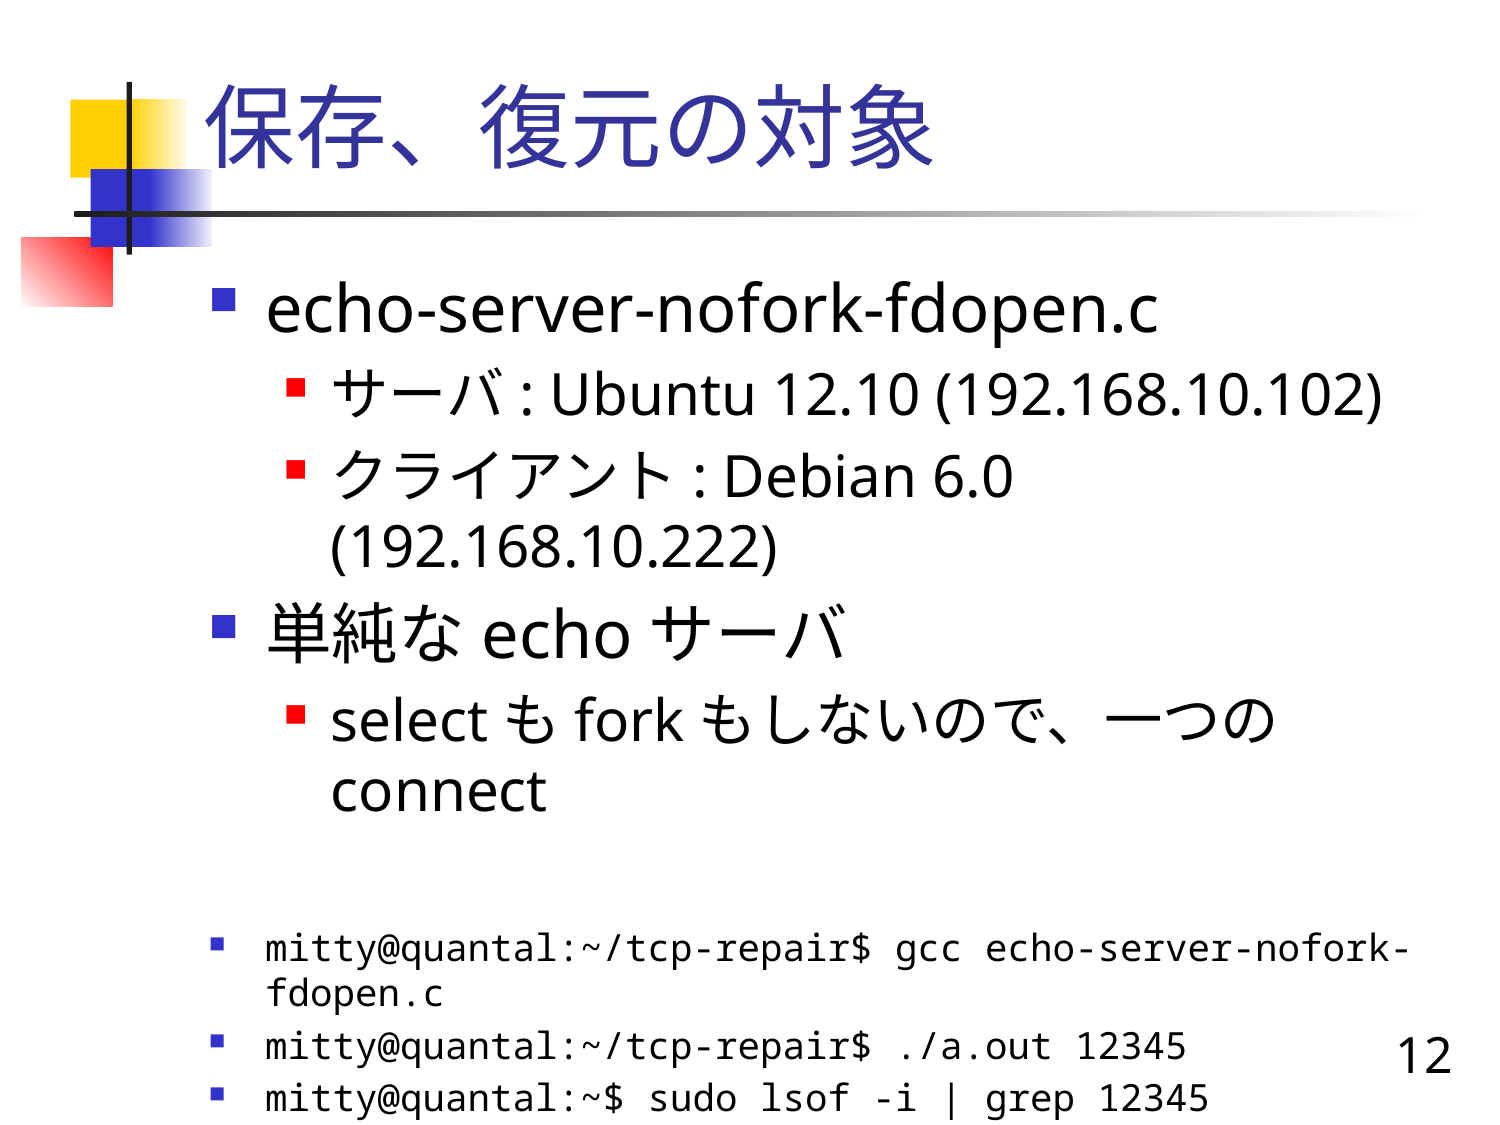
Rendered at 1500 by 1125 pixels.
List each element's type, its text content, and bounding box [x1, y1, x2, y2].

slide_number 12 [1154, 1023, 1468, 1100]
list echo-server-nofork-fdopen.c サーバ: Ubuntu 12.10 (192.168.10.102) クライアント: Debian 6.0 (192.168.10.222) 単純なechoサーバ selectもforkもしないので、一つのconnect mitty@quantal:~/tcp-repair$ gcc echo-server-nofork-fdopen.c mitty@quantal:~/tcp-repair$ ./a.out 12345 mitty@quantal:~$ sudo lsof -i | grep 12345 a.out 12327 mitty 3u IPv4 18417 0t0 TCP *:12345 (LISTEN) [193, 257, 1470, 1007]
title 保存、復元の対象 [188, 34, 1468, 188]
